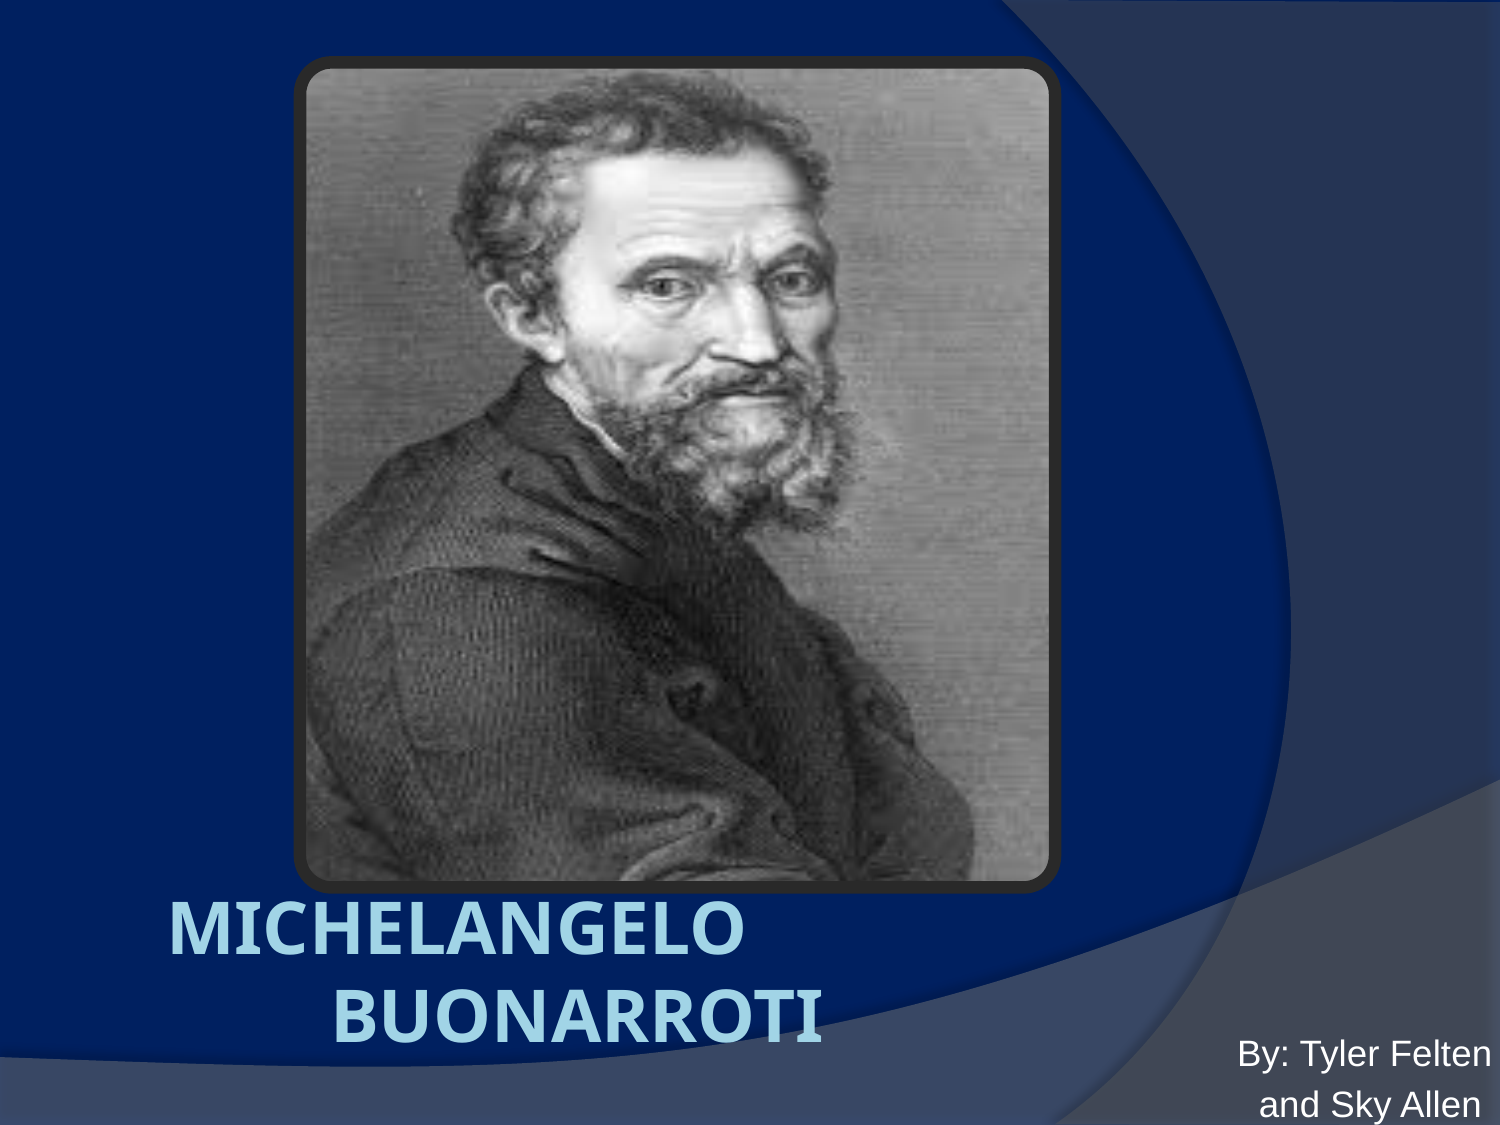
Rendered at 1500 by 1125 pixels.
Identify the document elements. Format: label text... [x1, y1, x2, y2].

title Michelangelo Buonarroti [150, 875, 850, 1125]
picture [299, 62, 1056, 888]
subtitle By: Tyler Felten and Sky Allen [1200, 999, 1500, 1125]
